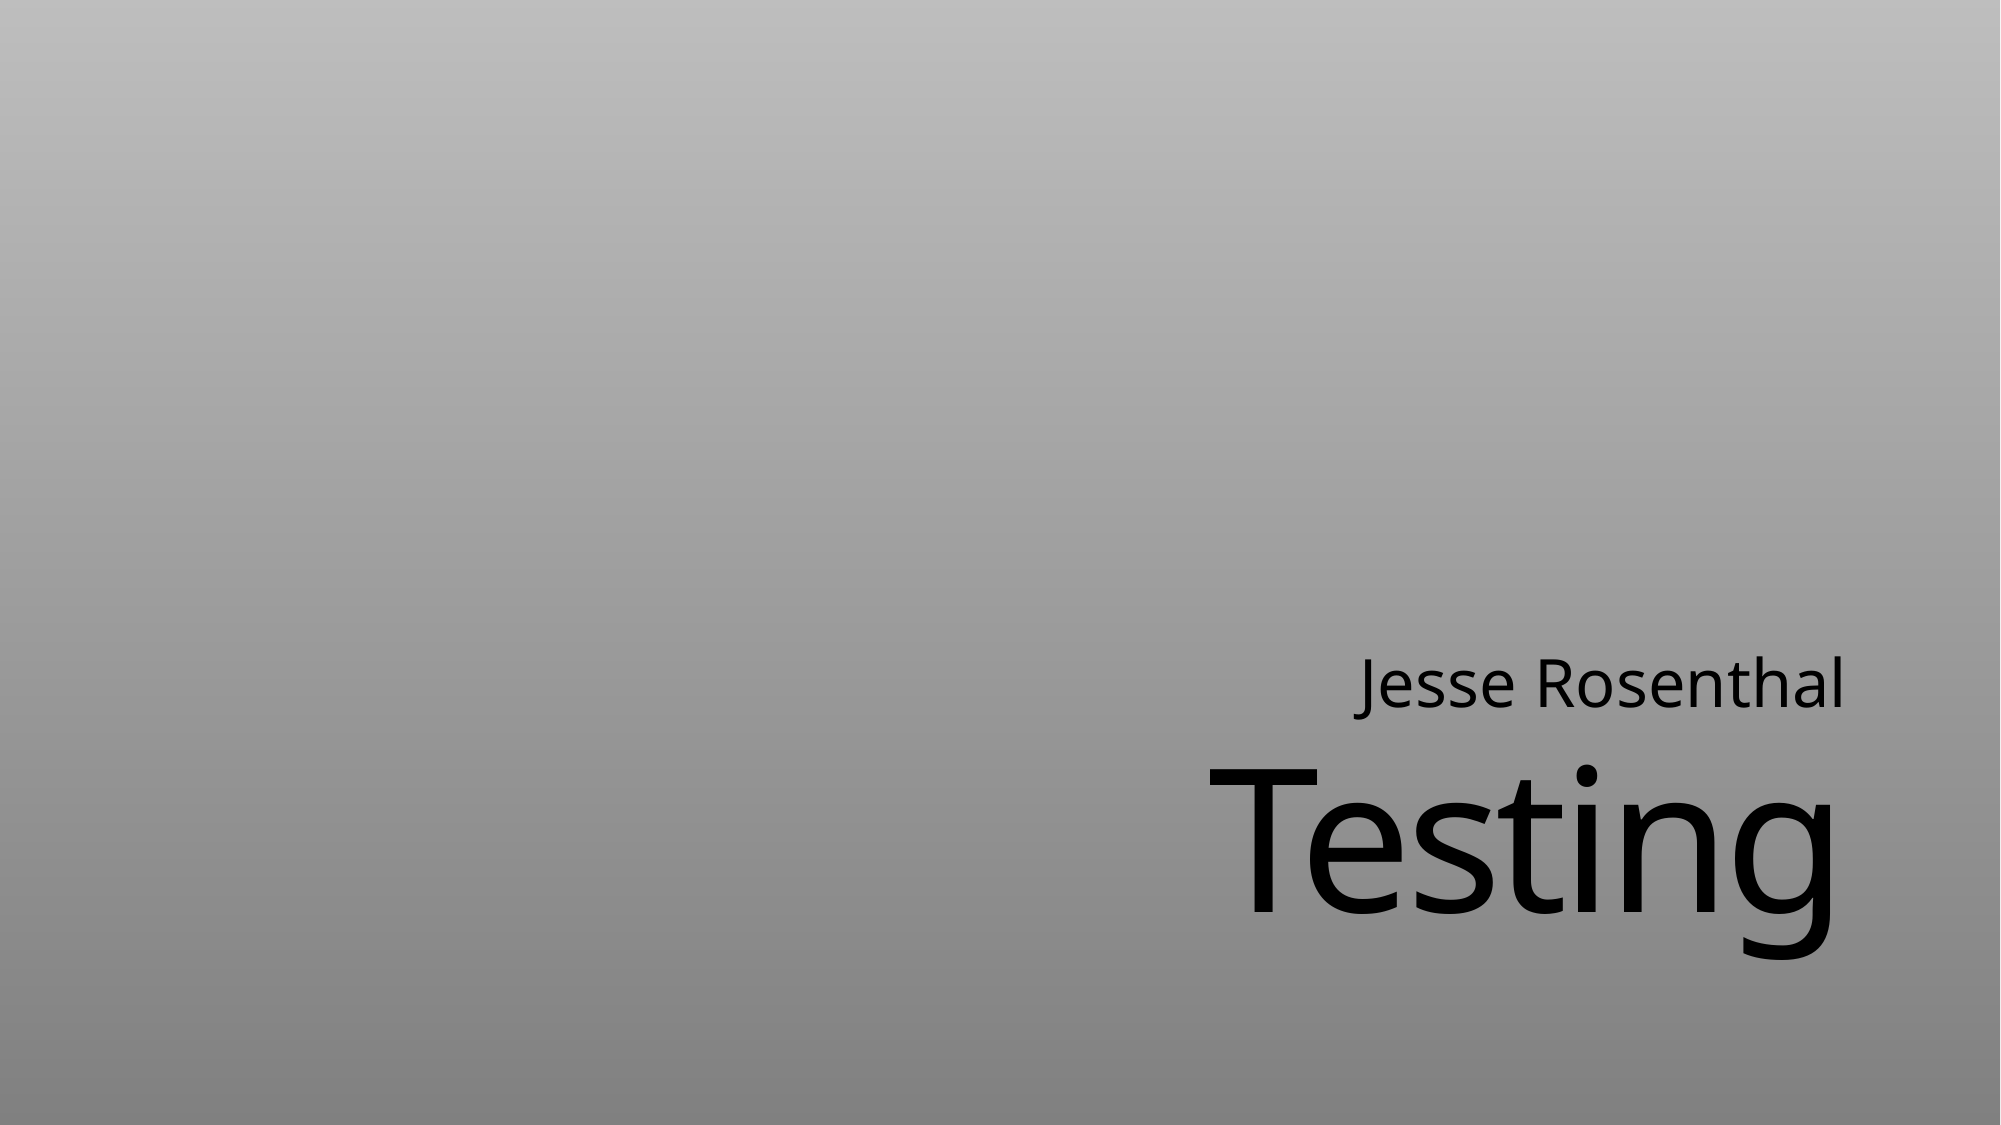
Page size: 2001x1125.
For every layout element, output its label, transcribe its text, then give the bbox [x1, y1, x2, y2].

title Testing [362, 732, 1863, 1002]
subtitle Jesse Rosenthal [362, 606, 1863, 730]
picture [0, 0, 2001, 1125]
